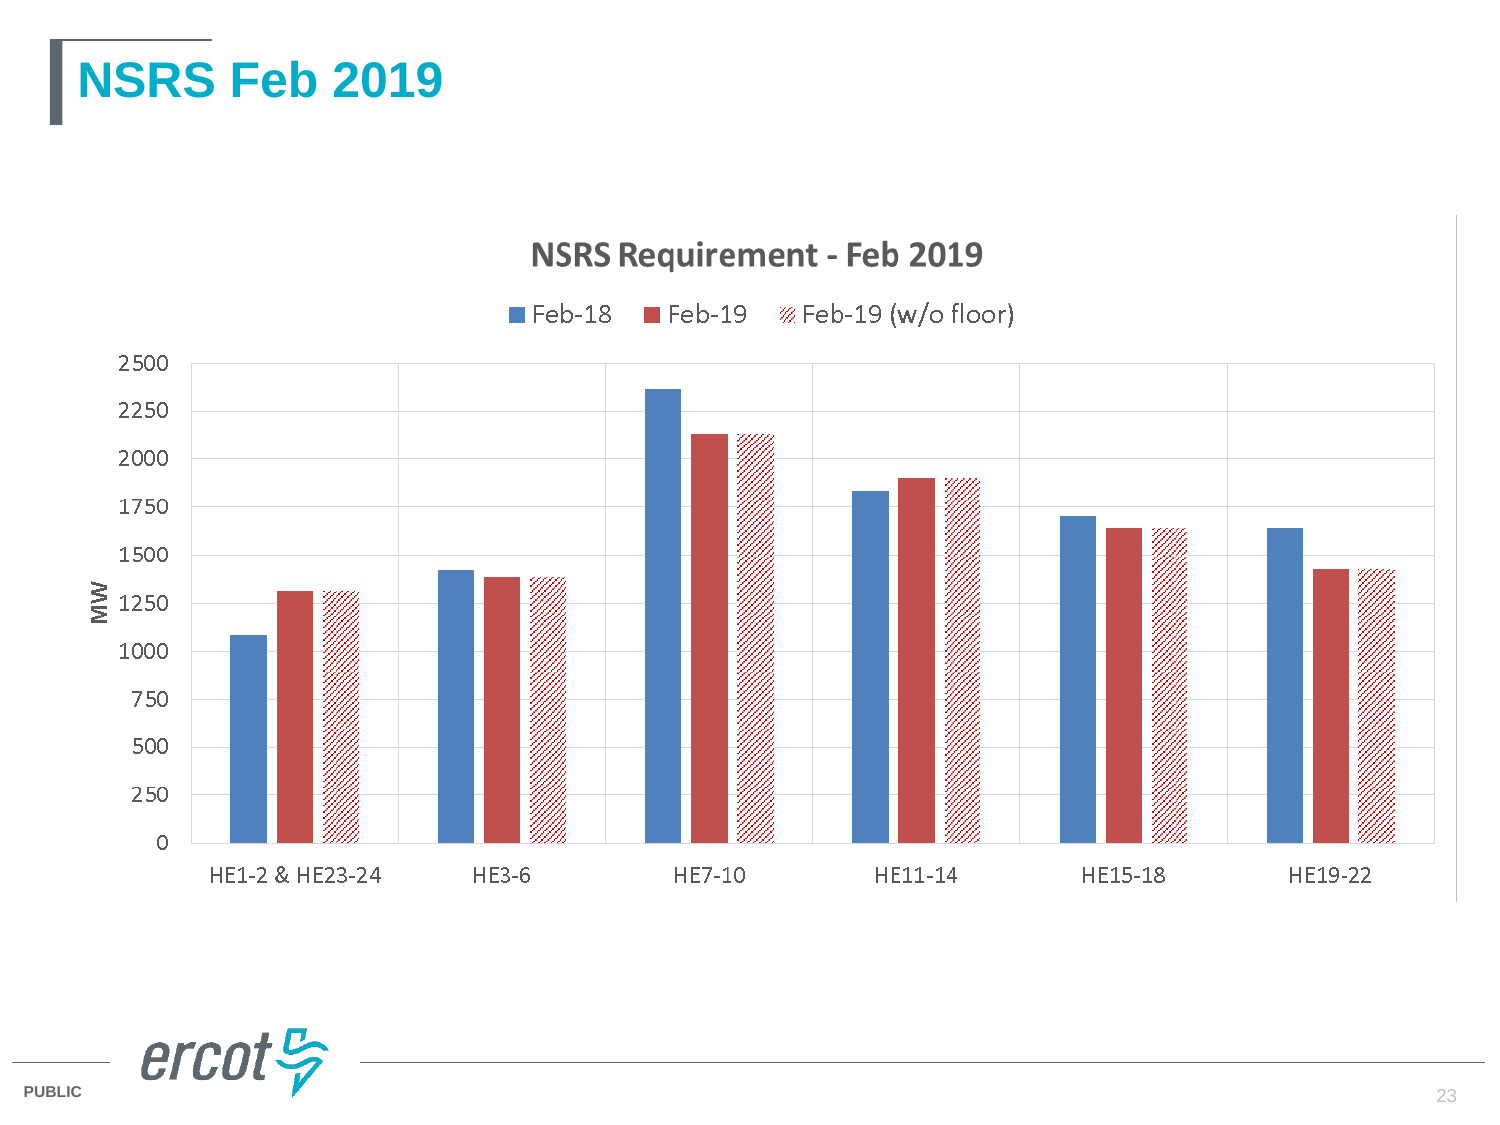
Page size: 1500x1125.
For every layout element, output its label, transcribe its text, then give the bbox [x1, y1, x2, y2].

title NSRS Feb 2019 [62, 39, 1450, 125]
picture [56, 214, 1457, 902]
picture [137, 1024, 332, 1100]
